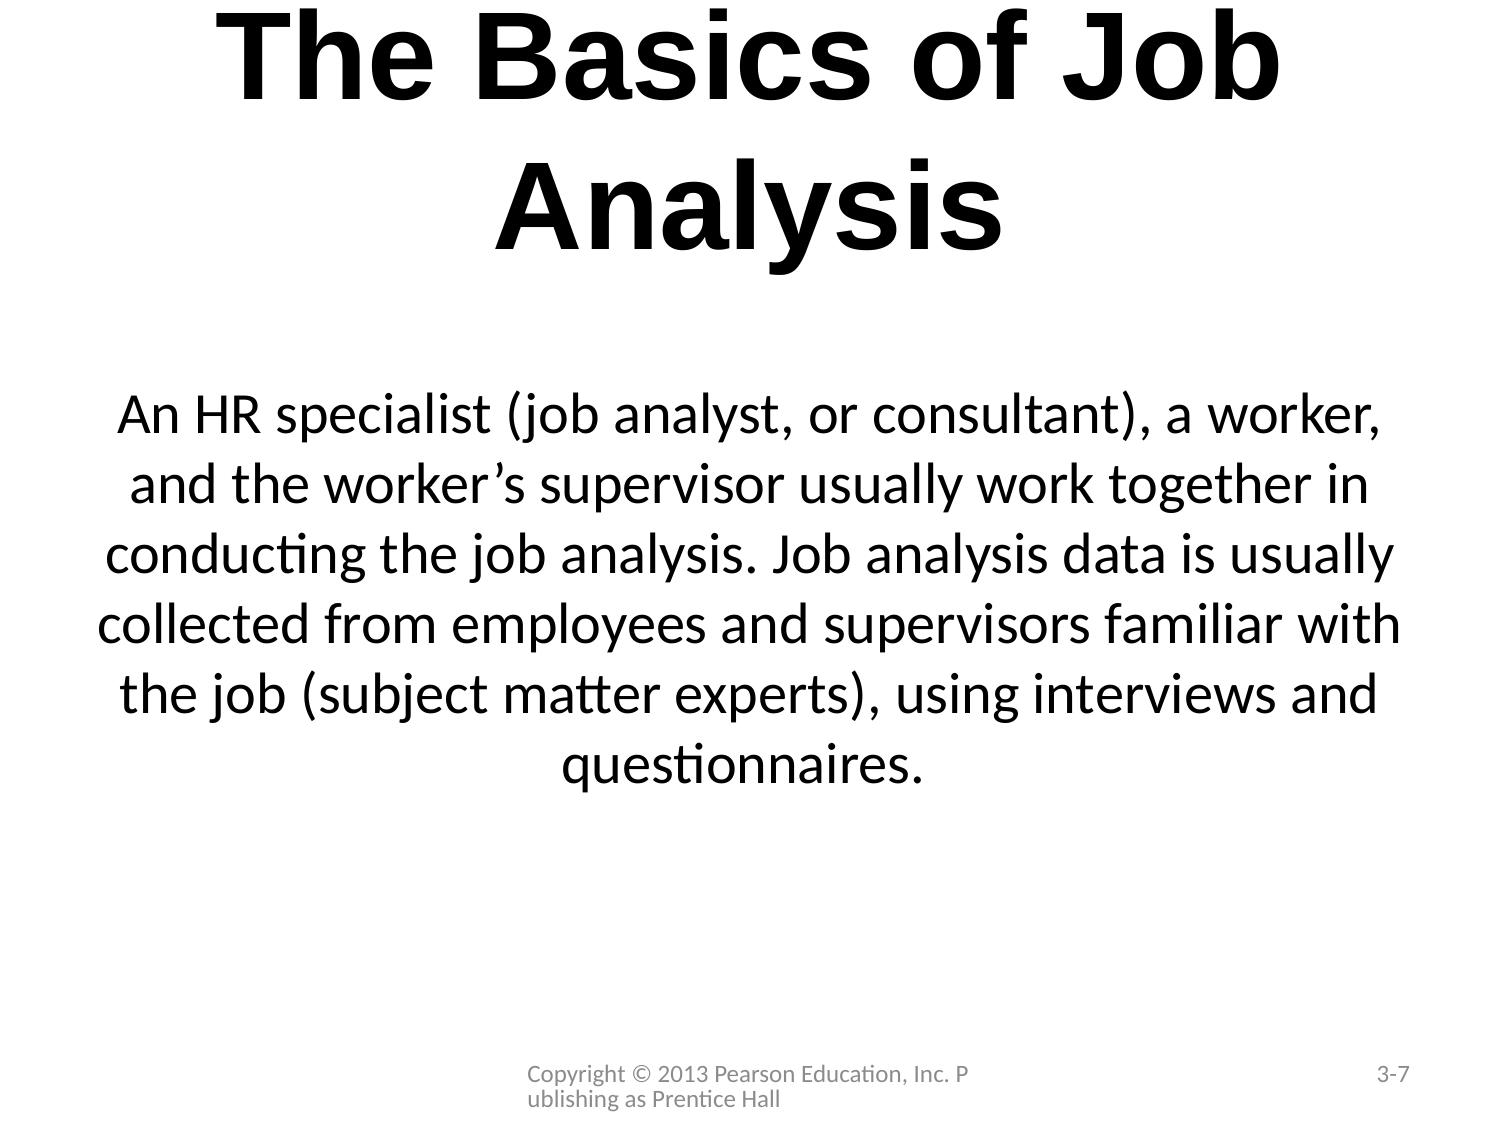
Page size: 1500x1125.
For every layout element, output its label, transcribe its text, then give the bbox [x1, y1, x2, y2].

title The Basics of Job Analysis An HR specialist (job analyst, or consultant), a worker, and the worker’s supervisor usually work together in conducting the job analysis. Job analysis data is usually collected from employees and supervisors familiar with the job (subject matter experts), using interviews and questionnaires. [75, 332, 1425, 738]
slide_number 3-7 [1074, 1042, 1425, 1103]
footer Copyright © 2013 Pearson Education, Inc. Publishing as Prentice Hall [512, 1042, 988, 1103]
